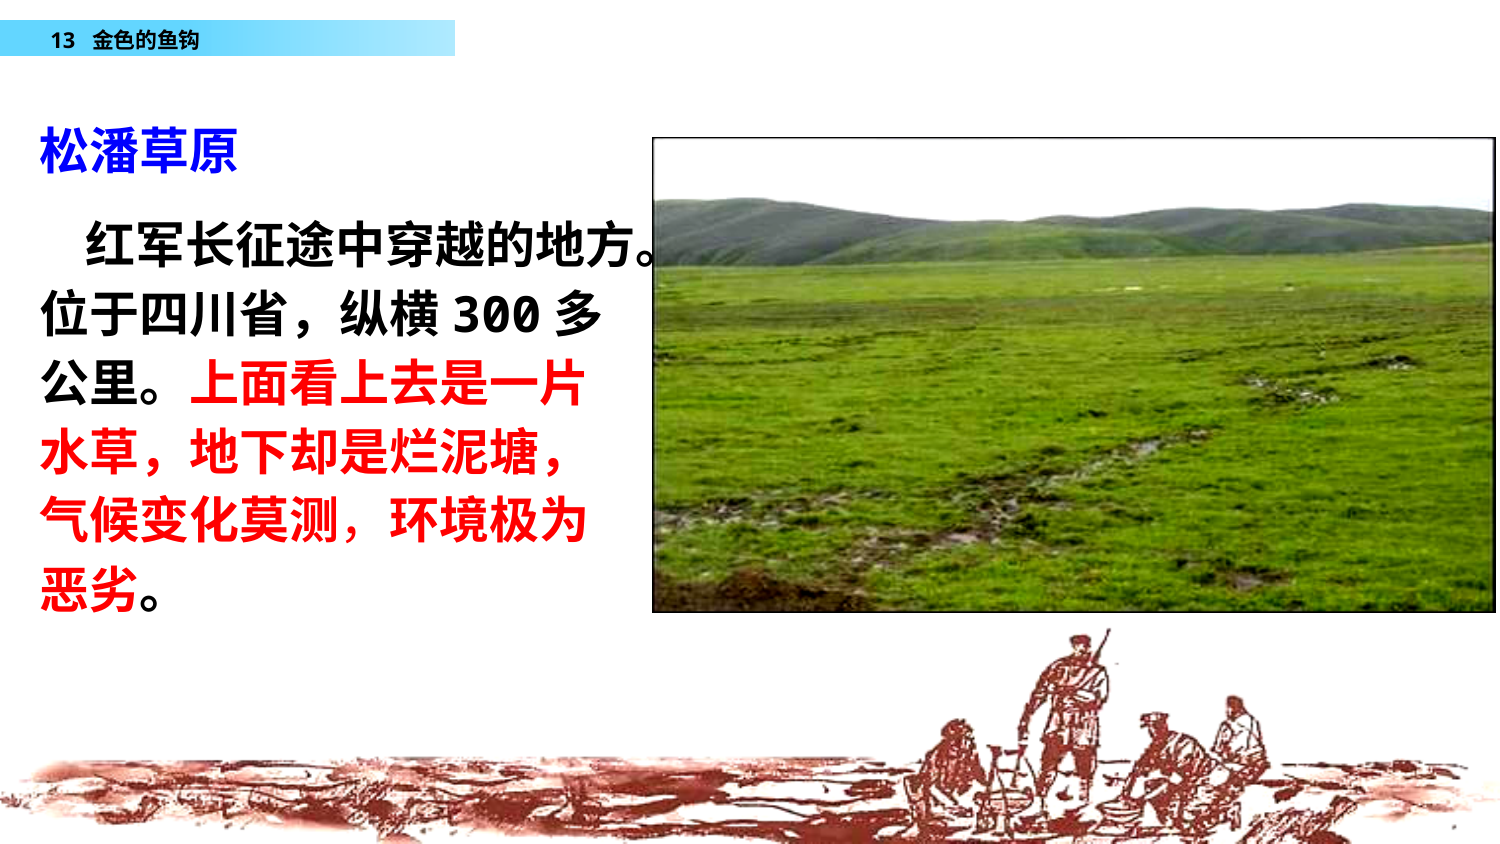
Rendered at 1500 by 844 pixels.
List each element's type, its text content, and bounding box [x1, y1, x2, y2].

picture [652, 137, 1496, 613]
text_box 松潘草原 红军长征途中穿越的地方。位于四川省，纵横300多公里。上面看上去是一片水草，地下却是烂泥塘，气候变化莫测，环境极为恶劣。 [28, 104, 650, 624]
